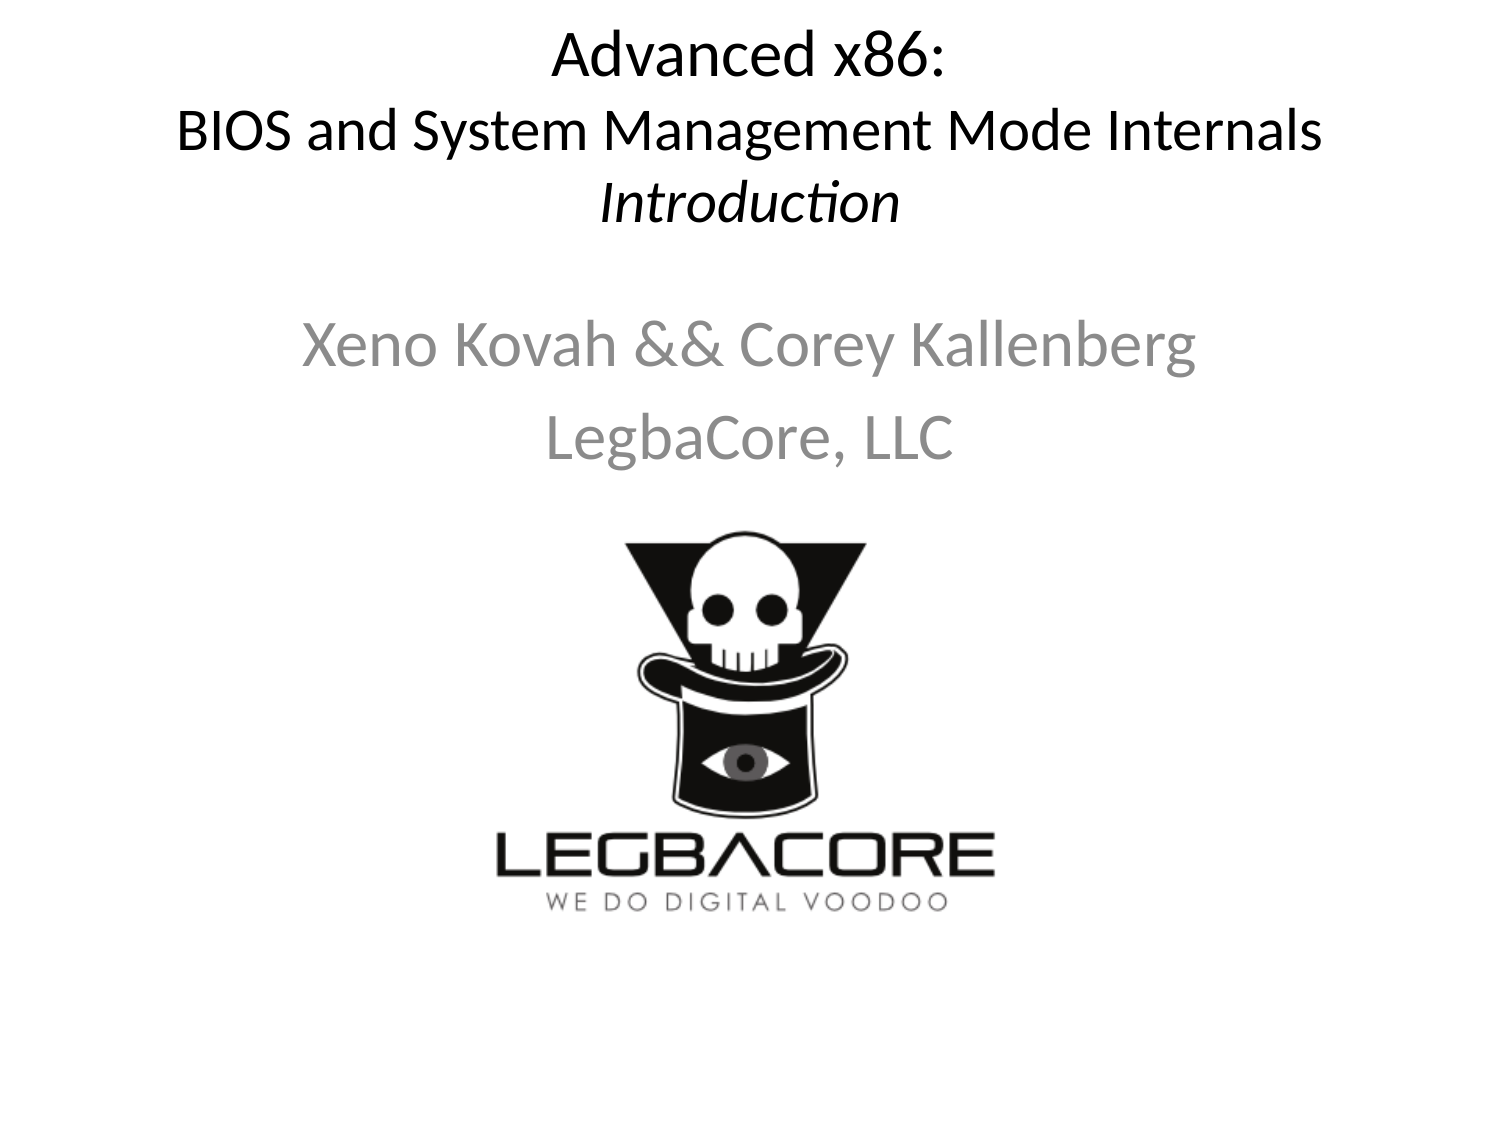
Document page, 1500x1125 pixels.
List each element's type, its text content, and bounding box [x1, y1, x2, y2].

title Advanced x86: BIOS and System Management Mode Internals Introduction [0, 1, 1500, 243]
picture [493, 522, 1007, 924]
subtitle Xeno Kovah && Corey Kallenberg LegbaCore, LLC [225, 291, 1275, 502]
